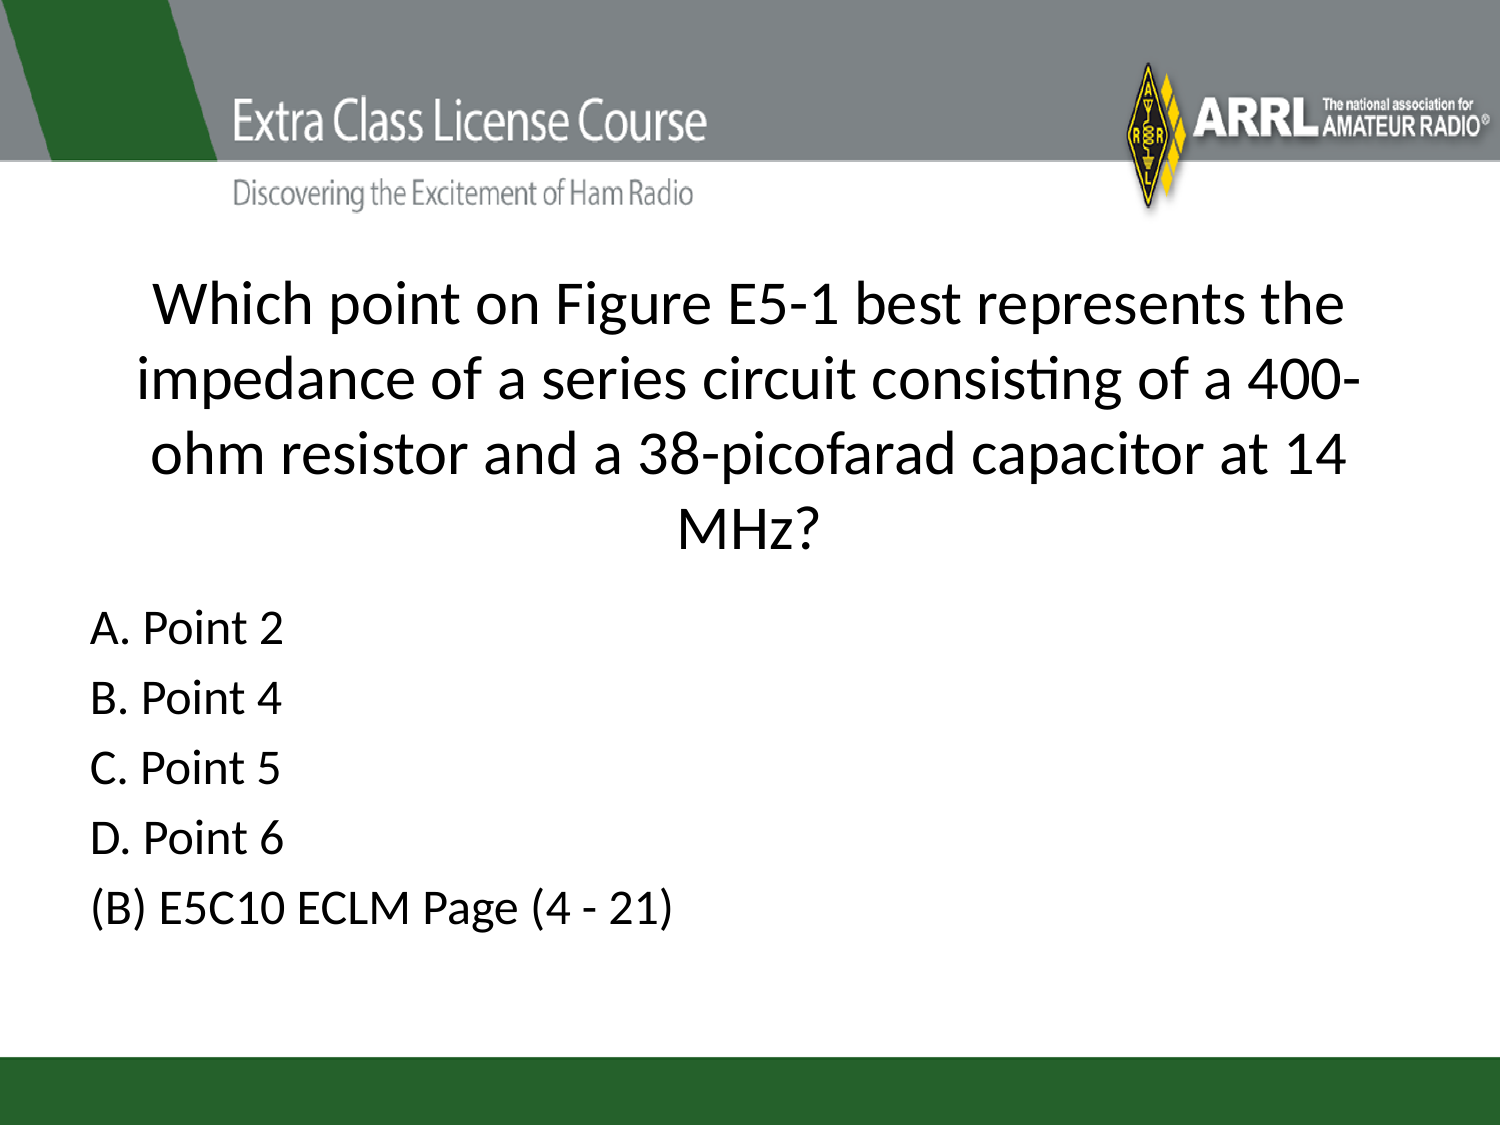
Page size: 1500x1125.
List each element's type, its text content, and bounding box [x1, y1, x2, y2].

title Which point on Figure E5-1 best represents the impedance of a series circuit consisting of a 400-ohm resistor and a 38-picofarad capacitor at 14 MHz? [75, 254, 1425, 435]
list A. Point 2 B. Point 4 C. Point 5 D. Point 6 (B) E5C10 ECLM Page (4 - 21) [75, 587, 1425, 1000]
picture [0, 0, 1500, 1125]
